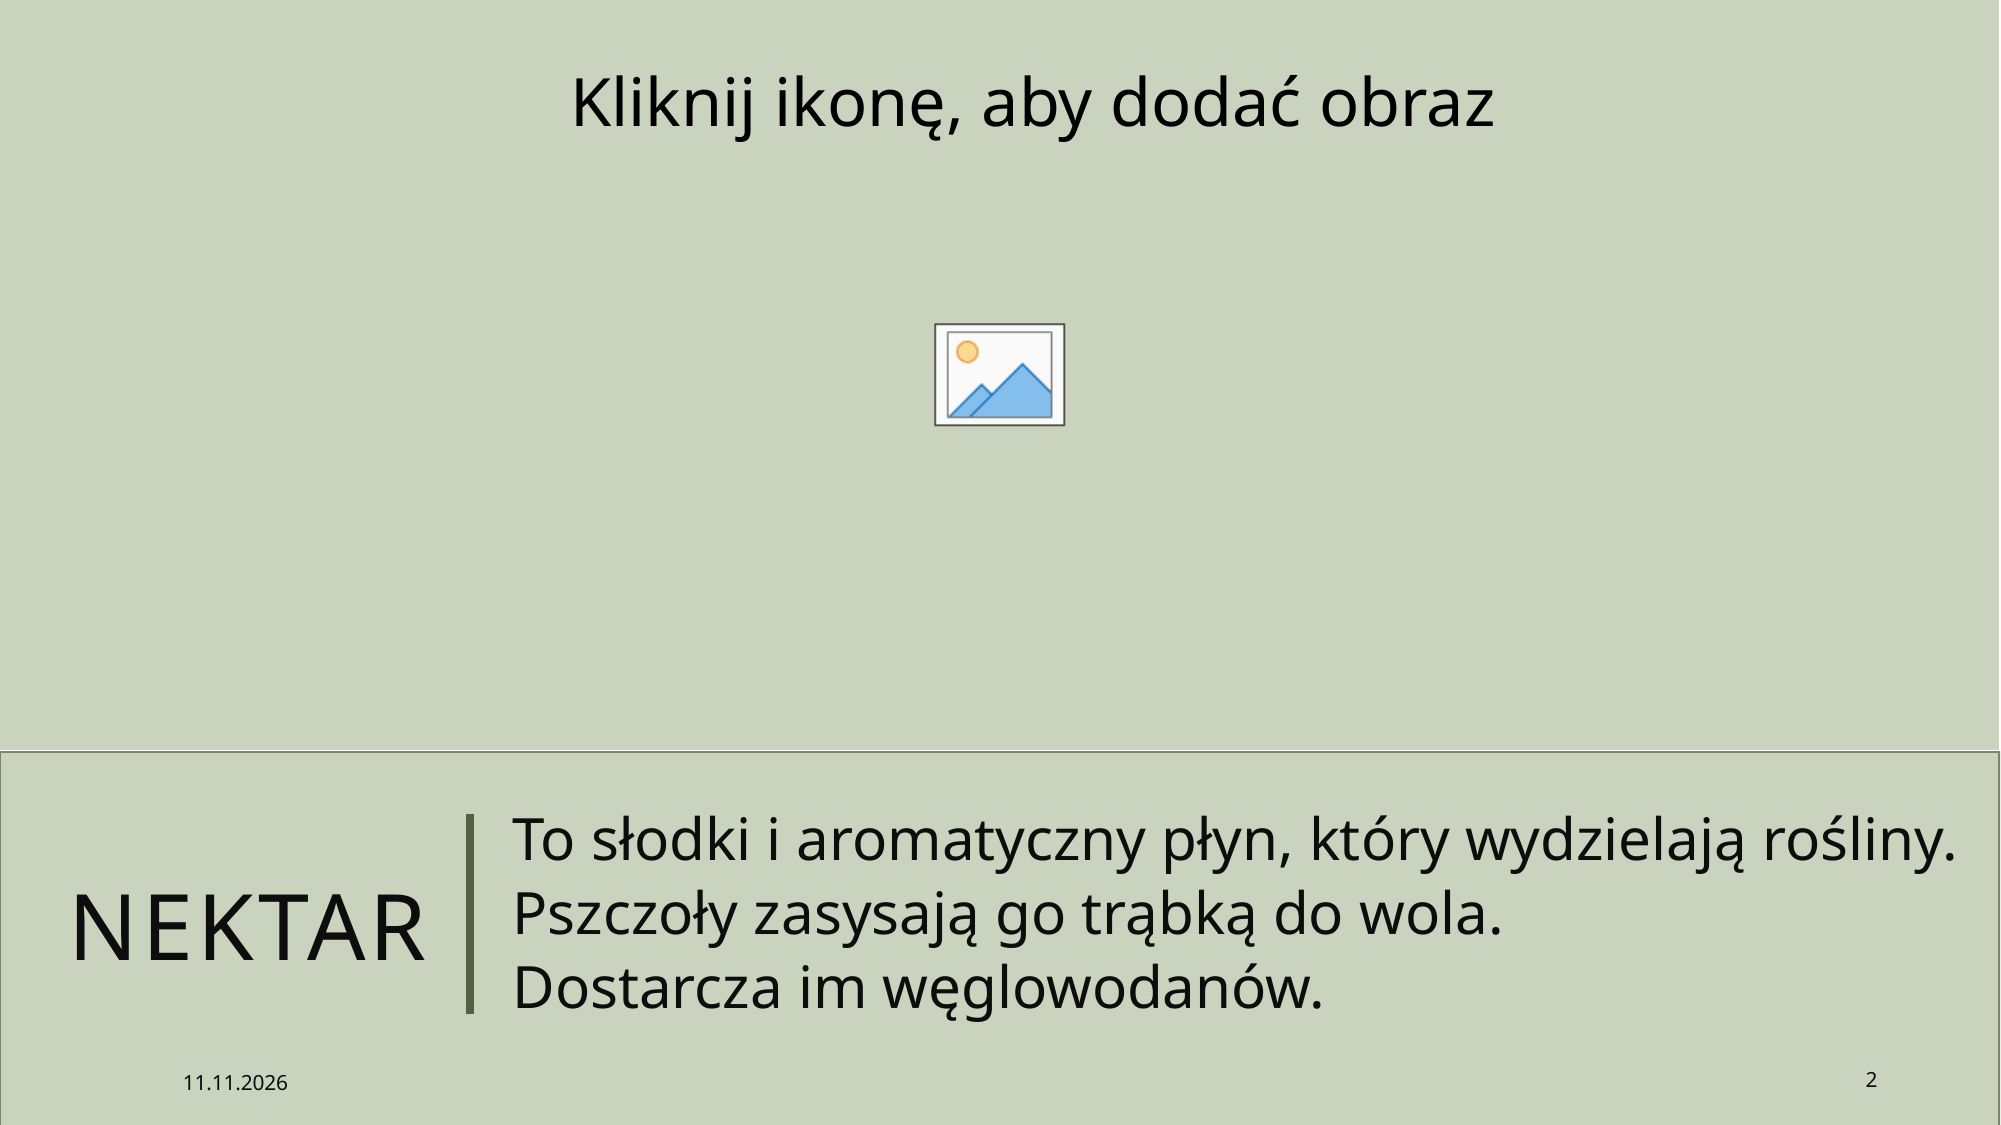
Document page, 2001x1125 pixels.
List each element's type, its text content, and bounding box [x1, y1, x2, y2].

picture [0, 0, 2000, 751]
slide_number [168, 1061, 443, 1107]
list To słodki i aromatyczny płyn, który wydzielają rośliny. Pszczoły zasysają go trąbką do wola. Dostarcza im węglowodanów. [497, 768, 1983, 1054]
title Nektar [17, 813, 443, 1054]
slide_number 2 [1850, 1055, 1983, 1107]
